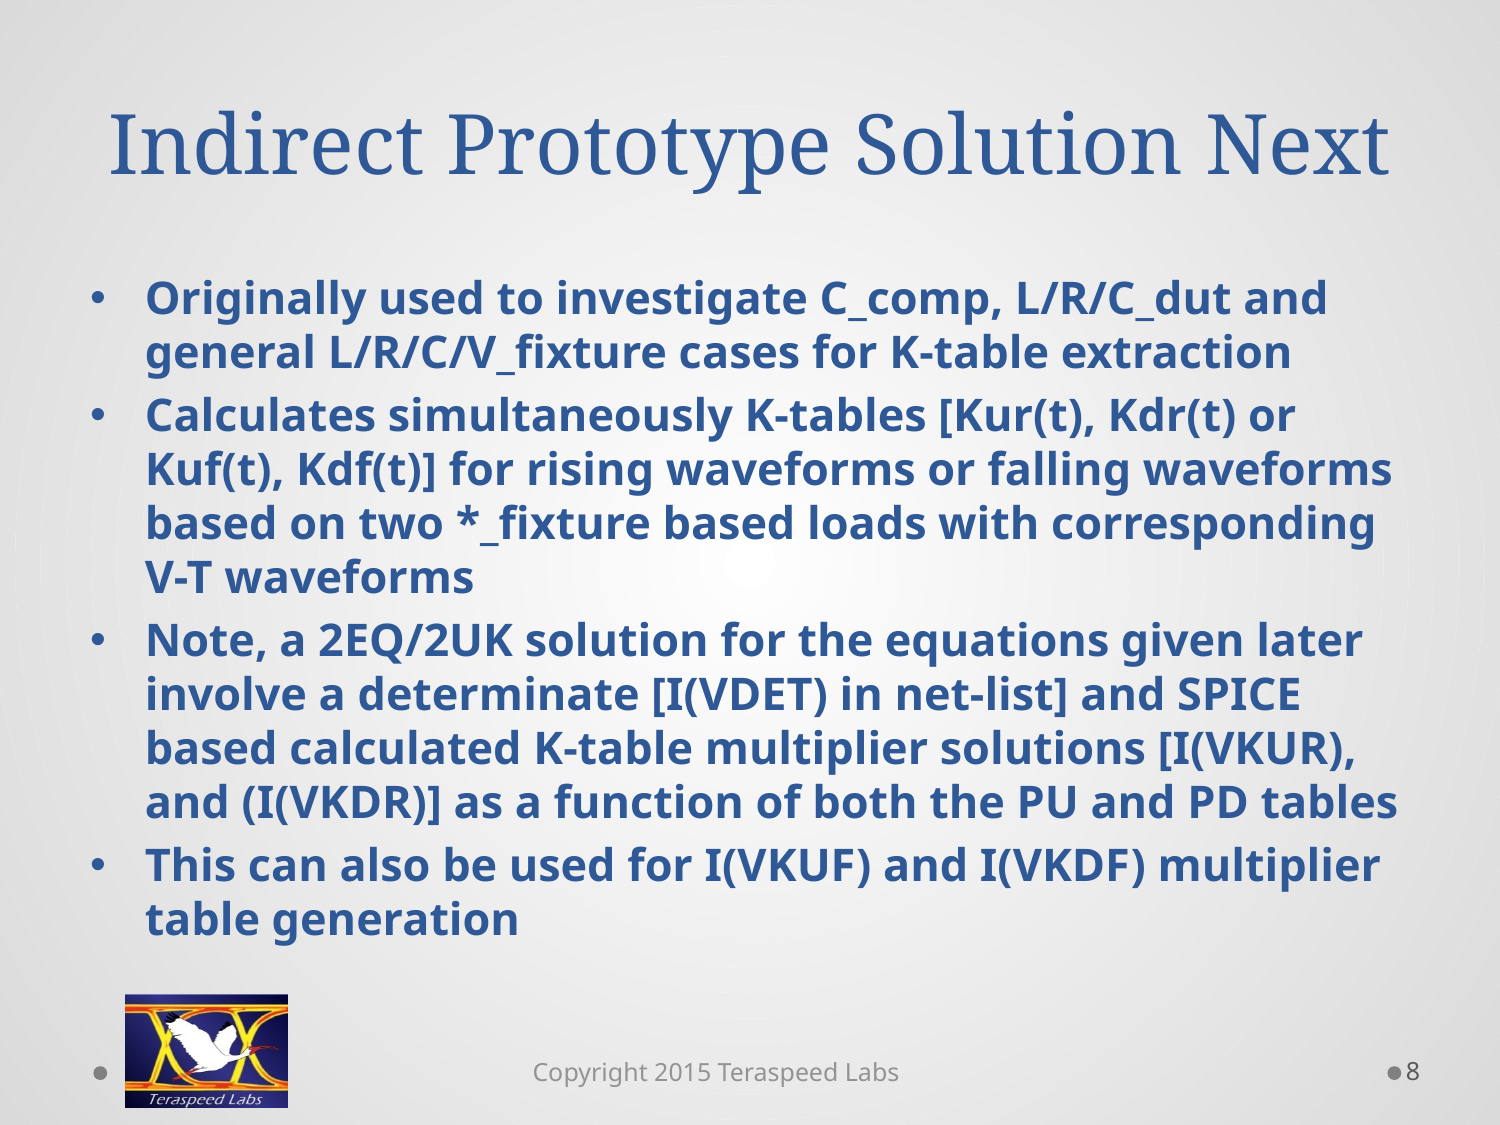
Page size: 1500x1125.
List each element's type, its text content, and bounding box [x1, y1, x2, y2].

footer Copyright 2015 Teraspeed Labs [525, 1043, 993, 1103]
title Indirect Prototype Solution Next [75, 0, 1425, 262]
slide_number 8 [1401, 1042, 1494, 1103]
picture [125, 1005, 288, 1108]
list Originally used to investigate C_comp, L/R/C_dut and general L/R/C/V_fixture cases for K-table extraction Calculates simultaneously K-tables [Kur(t), Kdr(t) or Kuf(t), Kdf(t)] for rising waveforms or falling waveforms based on two *_fixture based loads with corresponding V-T waveforms Note, a 2EQ/2UK solution for the equations given later involve a determinate [I(VDET) in net-list] and SPICE based calculated K-table multiplier solutions [I(VKUR), and (I(VKDR)] as a function of both the PU and PD tables This can also be used for I(VKUF) and I(VKDF) multiplier table generation [75, 262, 1425, 1005]
